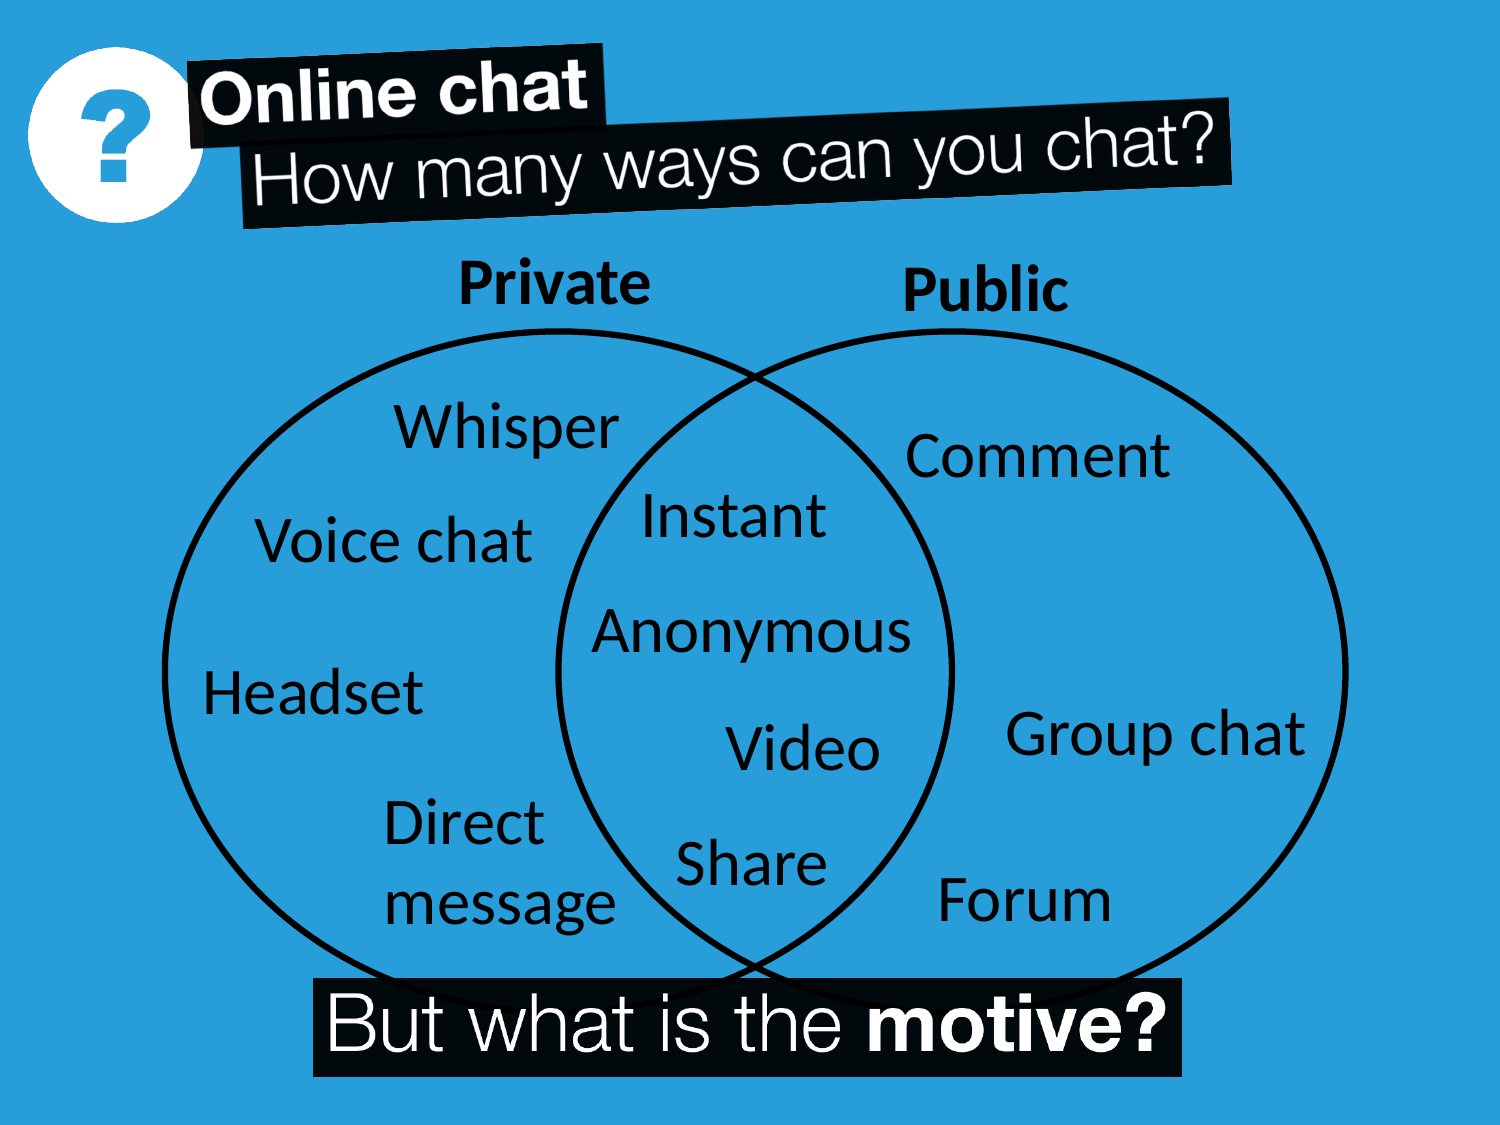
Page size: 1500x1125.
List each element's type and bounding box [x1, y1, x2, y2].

picture [28, 15, 1232, 230]
text_box [164, 230, 1346, 1013]
picture [313, 978, 1182, 1077]
